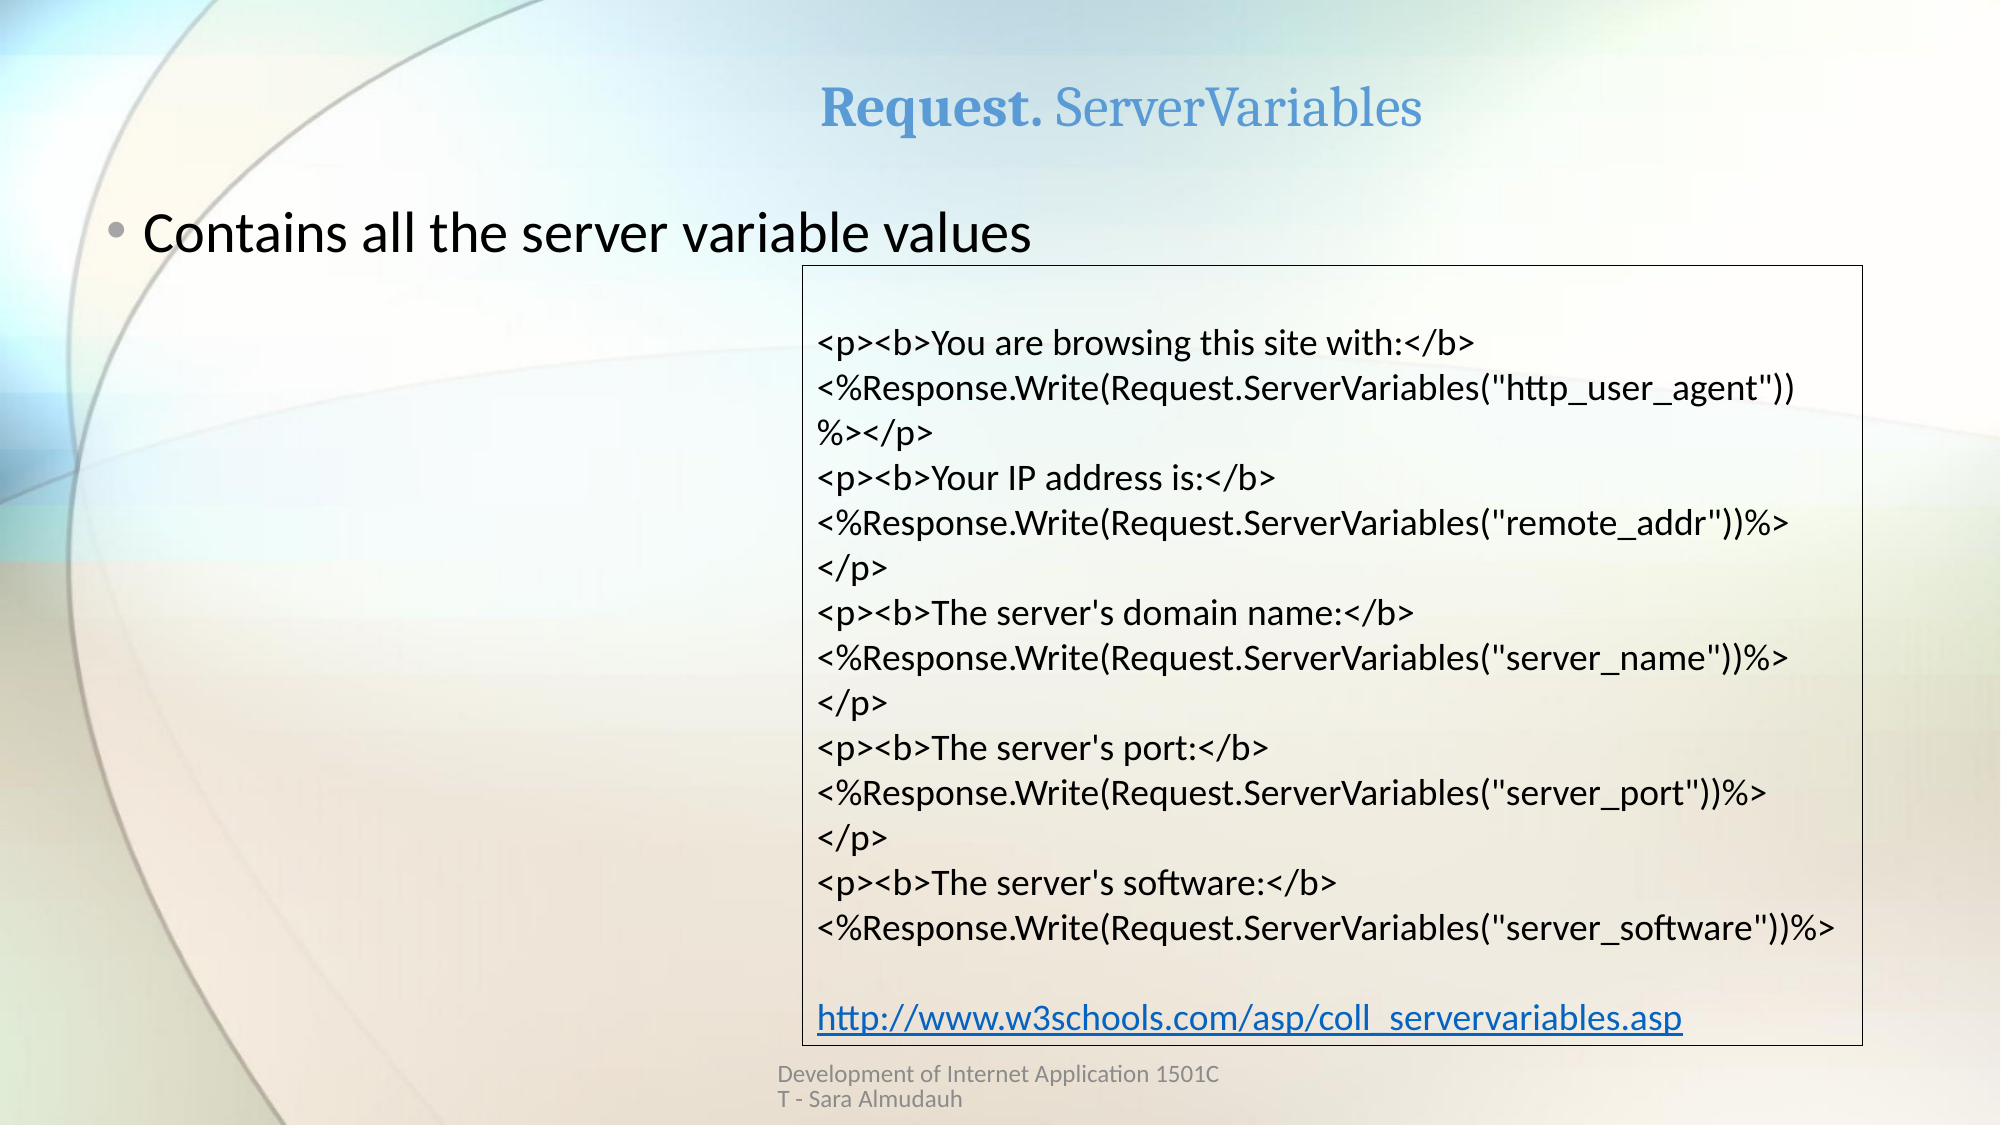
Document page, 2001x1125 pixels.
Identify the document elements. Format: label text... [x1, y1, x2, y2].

list Contains all the server variable values [91, 194, 1698, 277]
picture [0, 0, 2001, 1125]
footer Development of Internet Application 1501CT - Sara Almudauh [762, 1042, 1238, 1103]
text_box <p><b>You are browsing this site with:</b> <%Response.Write(Request.ServerVariables("http_user_agent"))%></p> <p><b>Your IP address is:</b> <%Response.Write(Request.ServerVariables("remote_addr"))%> </p> <p><b>The server's domain name:</b> <%Response.Write(Request.ServerVariables("server_name"))%> </p> <p><b>The server's port:</b> <%Response.Write(Request.ServerVariables("server_port"))%> </p> <p><b>The server's software:</b> <%Response.Write(Request.ServerVariables("server_software"))%> http://www.w3schools.com/asp/coll_servervariables.asp [802, 265, 1863, 1046]
title Request. ServerVariables [381, 59, 1863, 216]
